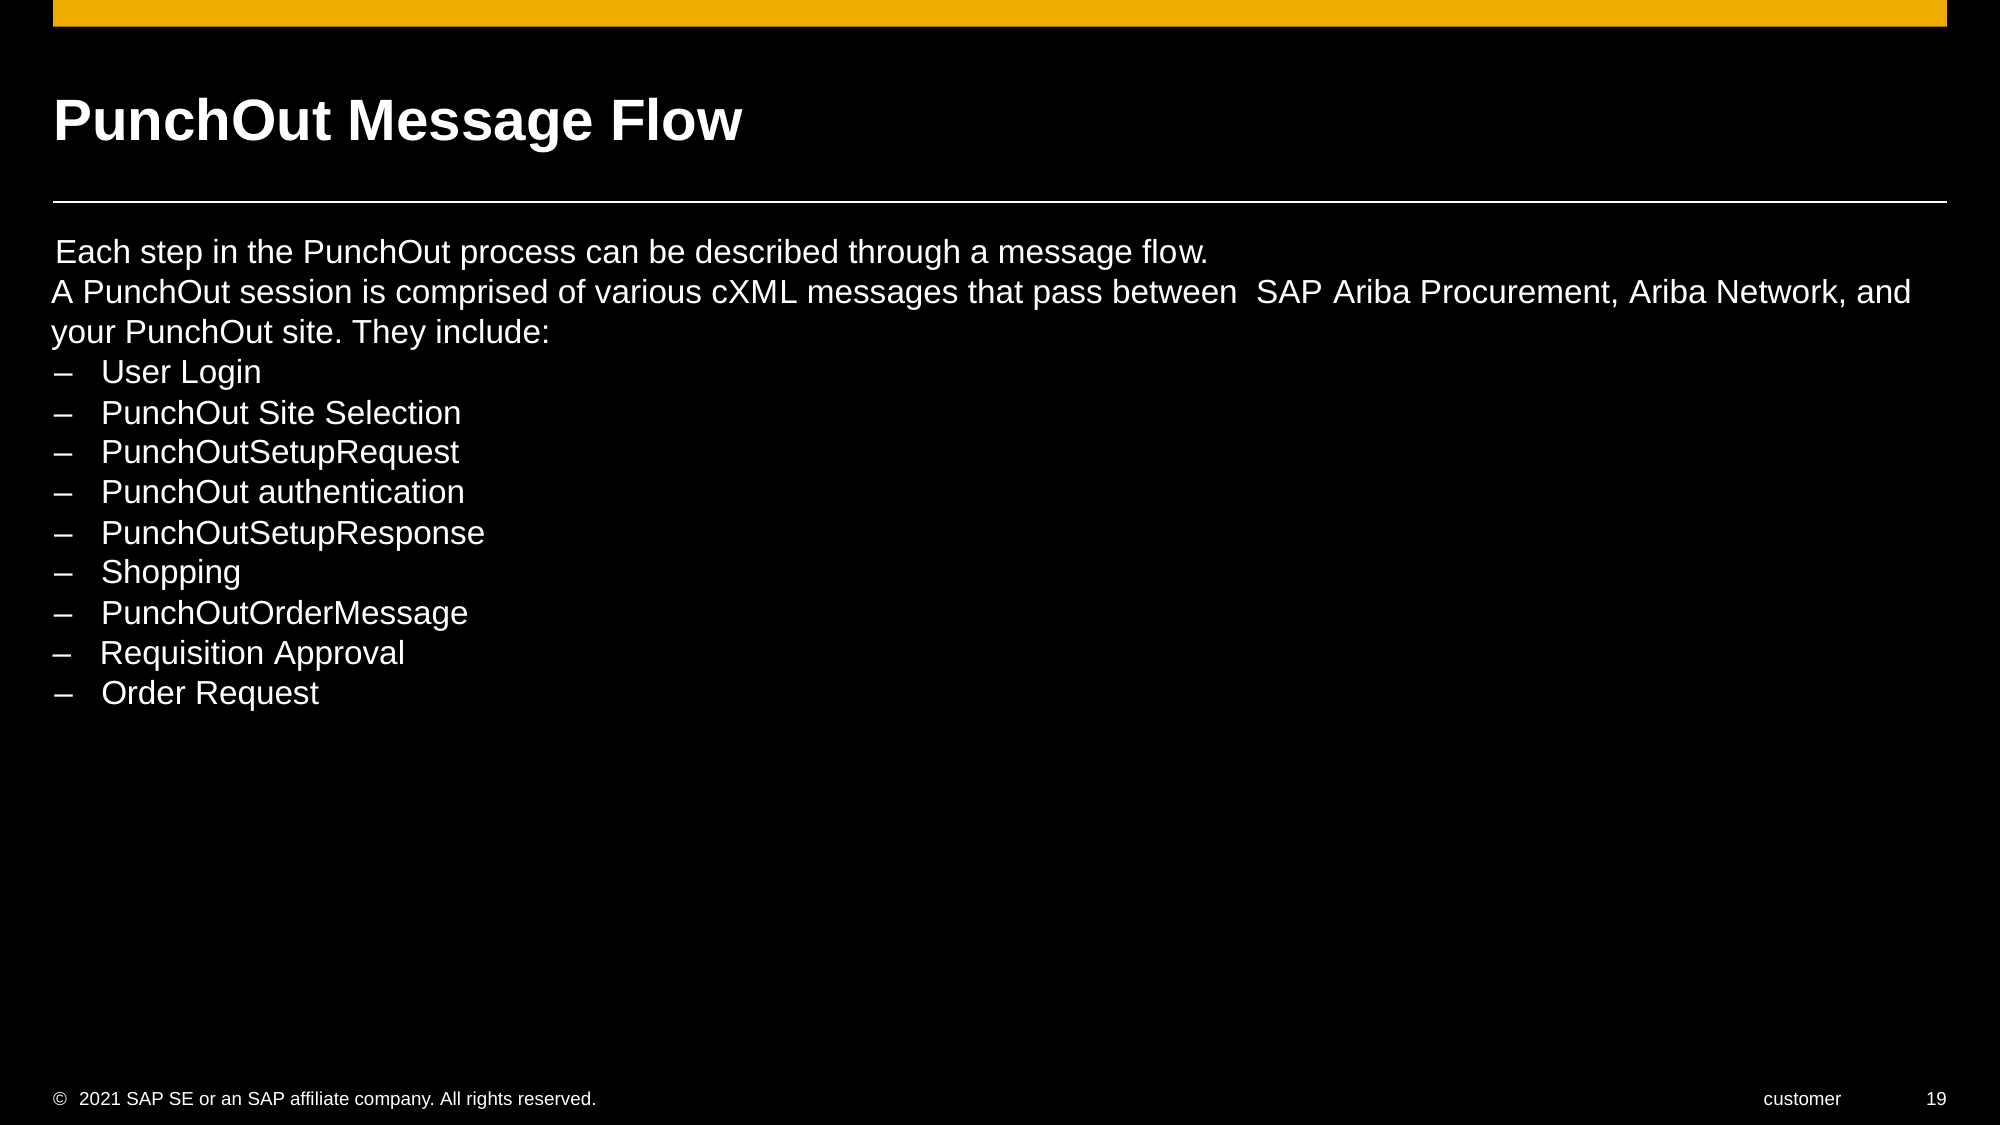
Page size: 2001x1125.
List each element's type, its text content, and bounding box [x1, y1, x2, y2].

text_box ‒ PunchOut Site Selection [54, 390, 463, 431]
text_box ‒ PunchOutSetupResponse [54, 510, 487, 551]
text_box Each step in the PunchOut process can be described through a message flow. [55, 230, 1210, 270]
text_box ‒ Order Request [54, 670, 320, 711]
text_box ‒ PunchOutSetupRequest [54, 430, 461, 470]
text_box [0, 0, 2000, 1125]
text_box [52, 0, 1948, 27]
text_box ‒ User Login [54, 350, 263, 390]
text_box ‒ PunchOutOrderMessage [53, 590, 469, 631]
text_box ‒ PunchOut authentication [54, 470, 466, 510]
text_box ‒ Shopping [54, 550, 242, 590]
text_box PunchOut Message Flow [53, 82, 744, 153]
text_box ‒ Requisition Approval [52, 630, 406, 671]
text_box A PunchOut session is comprised of various cXML messages that pass between SAP Ariba Procurement, Ariba Network, and your PunchOut site. They include: [51, 270, 1913, 351]
text_box © 2021 SAP SE or an SAP affiliate company. All rights reserved. customer 19 [53, 1087, 1947, 1110]
